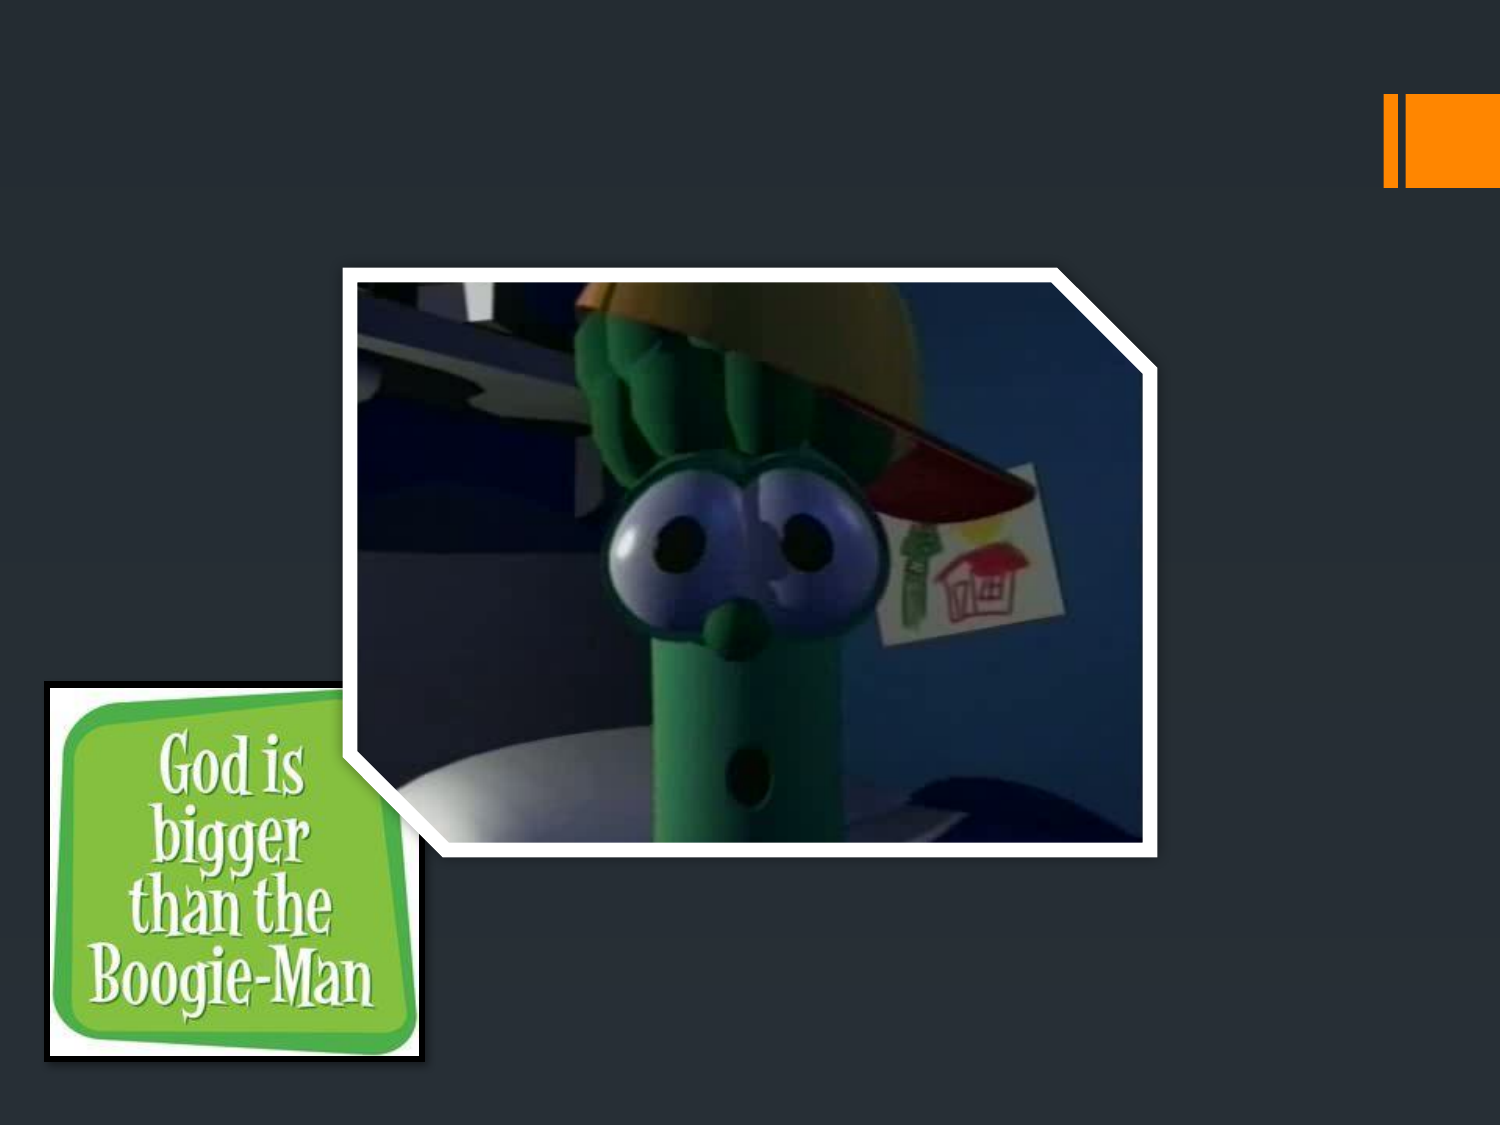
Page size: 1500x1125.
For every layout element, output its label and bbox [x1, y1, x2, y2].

picture [49, 274, 1151, 1057]
